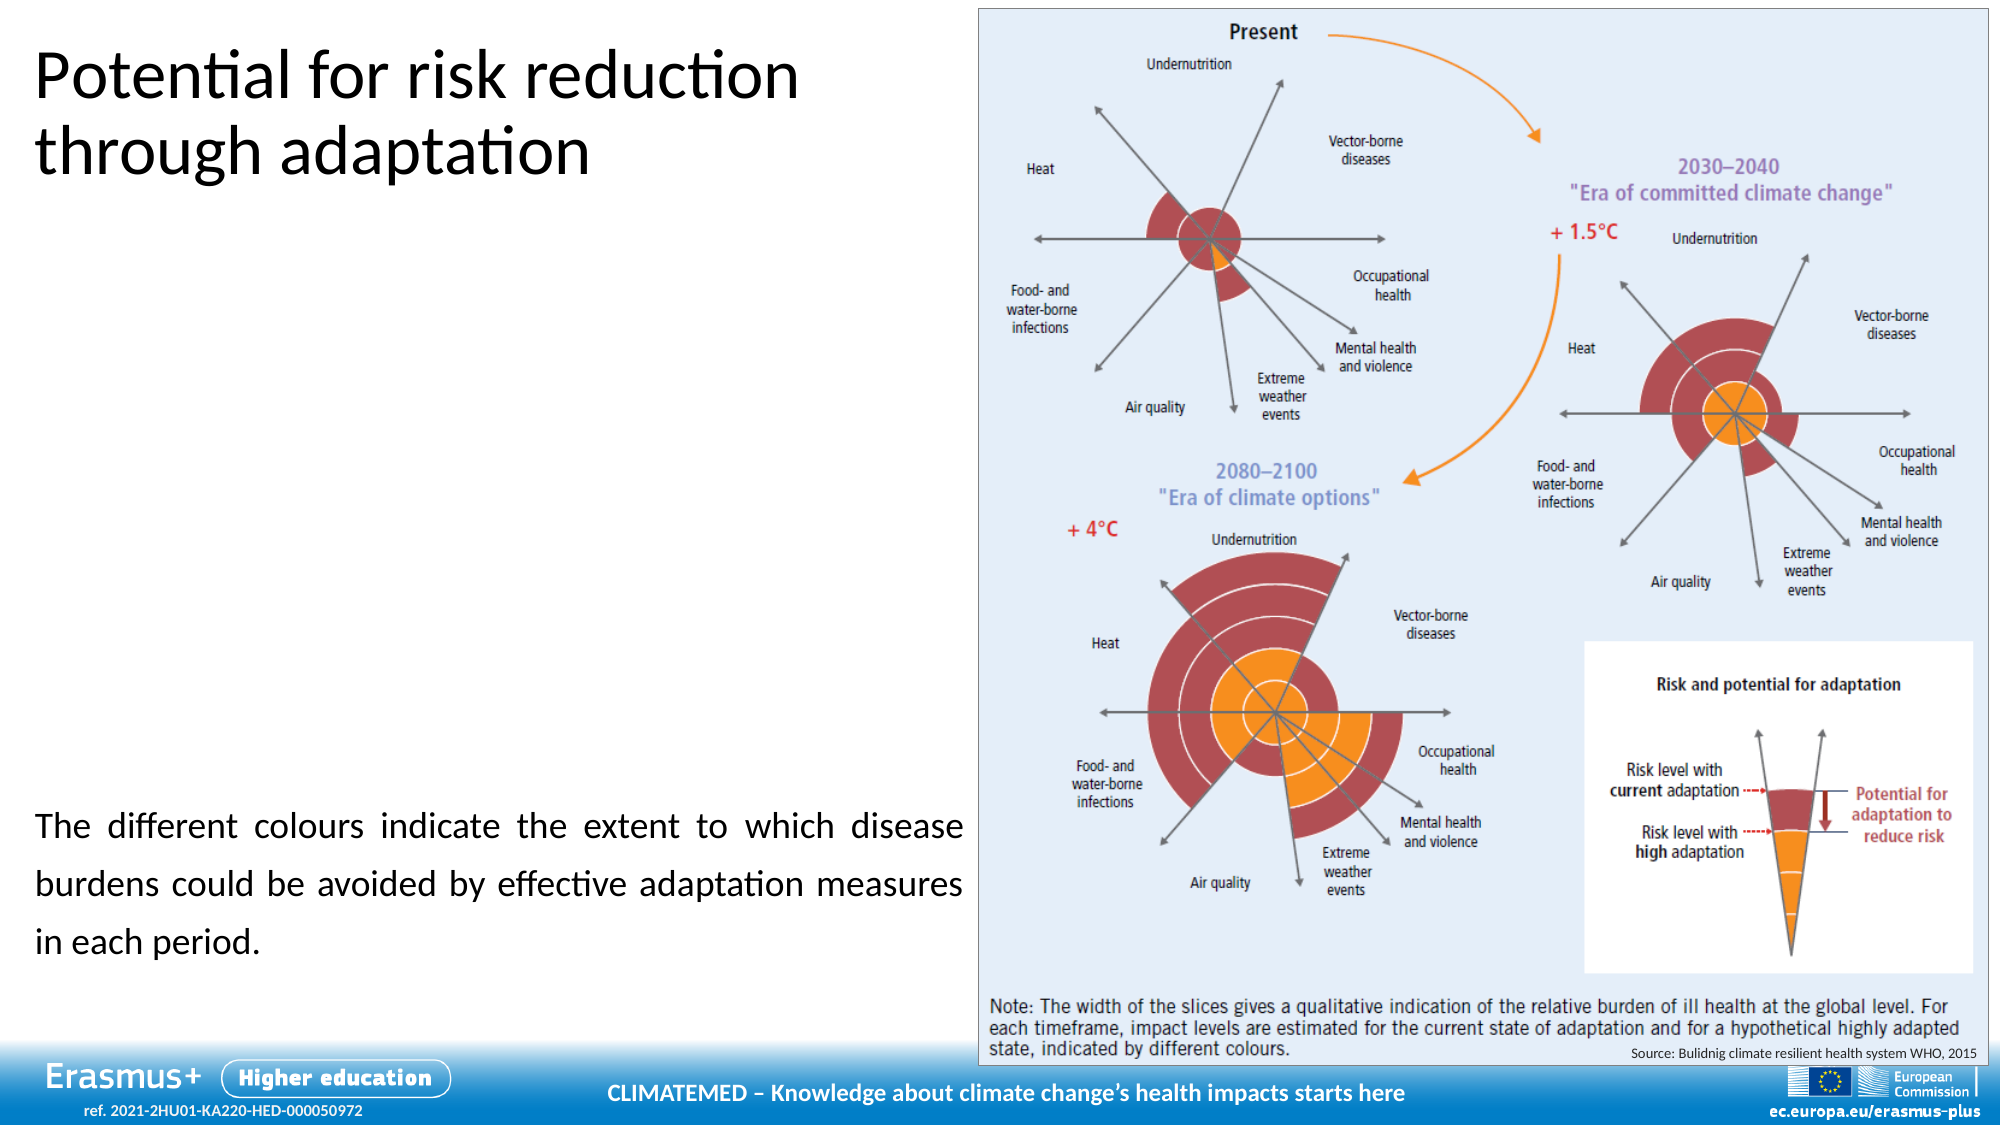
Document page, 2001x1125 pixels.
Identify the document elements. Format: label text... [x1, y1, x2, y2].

picture [0, 899, 2000, 1125]
text_box Source: Bulidnig climate resilient health system WHO, 2015 [1616, 1036, 2000, 1069]
picture [979, 8, 2000, 1065]
list The different colours indicate the extent to which disease burdens could be avoided by effective adaptation measures in each period. [19, 779, 978, 1023]
title Potential for risk reduction through adaptation [19, 25, 978, 203]
